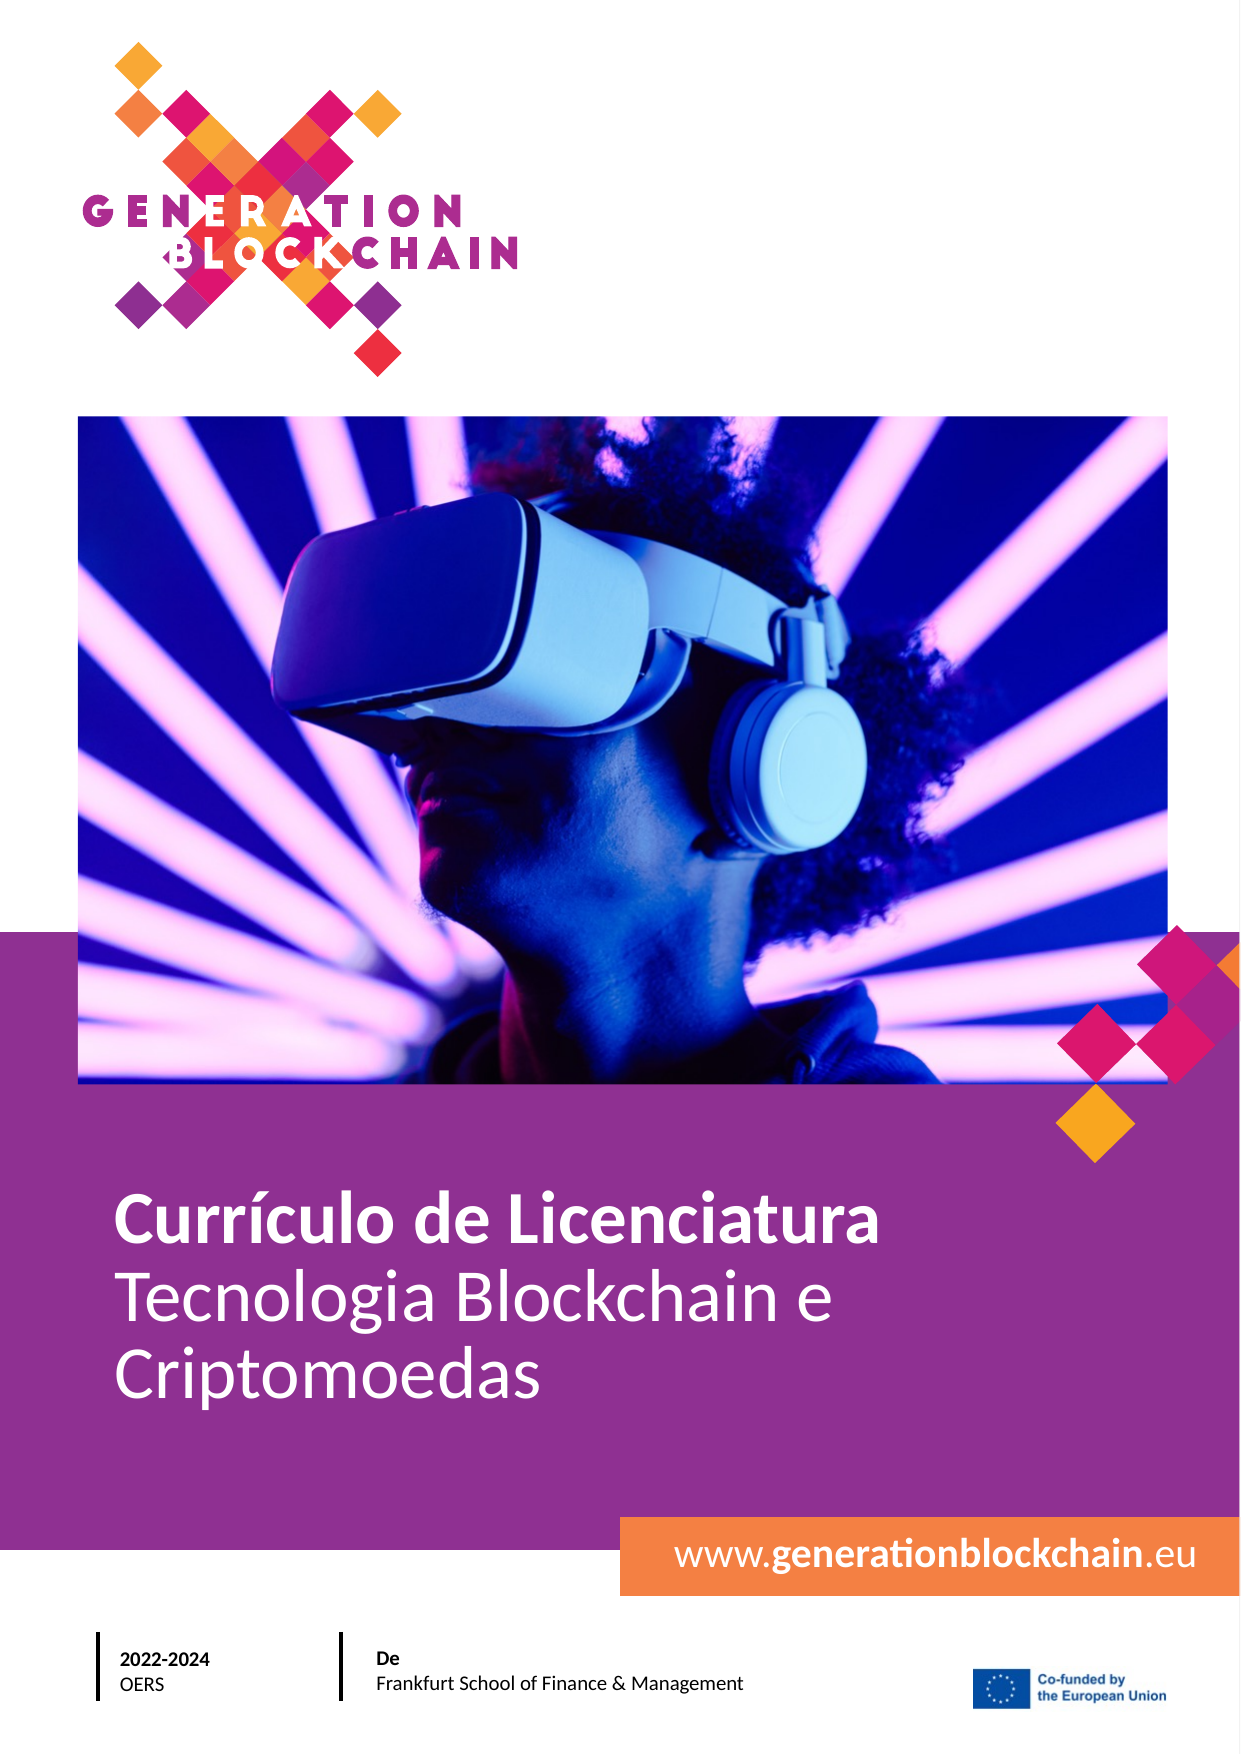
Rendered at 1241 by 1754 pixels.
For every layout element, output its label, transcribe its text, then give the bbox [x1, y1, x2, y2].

picture [77, 416, 1168, 1085]
text_box www.generationblockchain.eu [659, 1518, 1213, 1619]
picture [973, 1666, 1168, 1712]
list 2022-2024 OERS [105, 1638, 307, 1708]
list Currículo de Licenciatura Tecnologia Blockchain e Criptomoedas [99, 1173, 930, 1420]
list De Frankfurt School of Finance & Management [361, 1637, 820, 1707]
